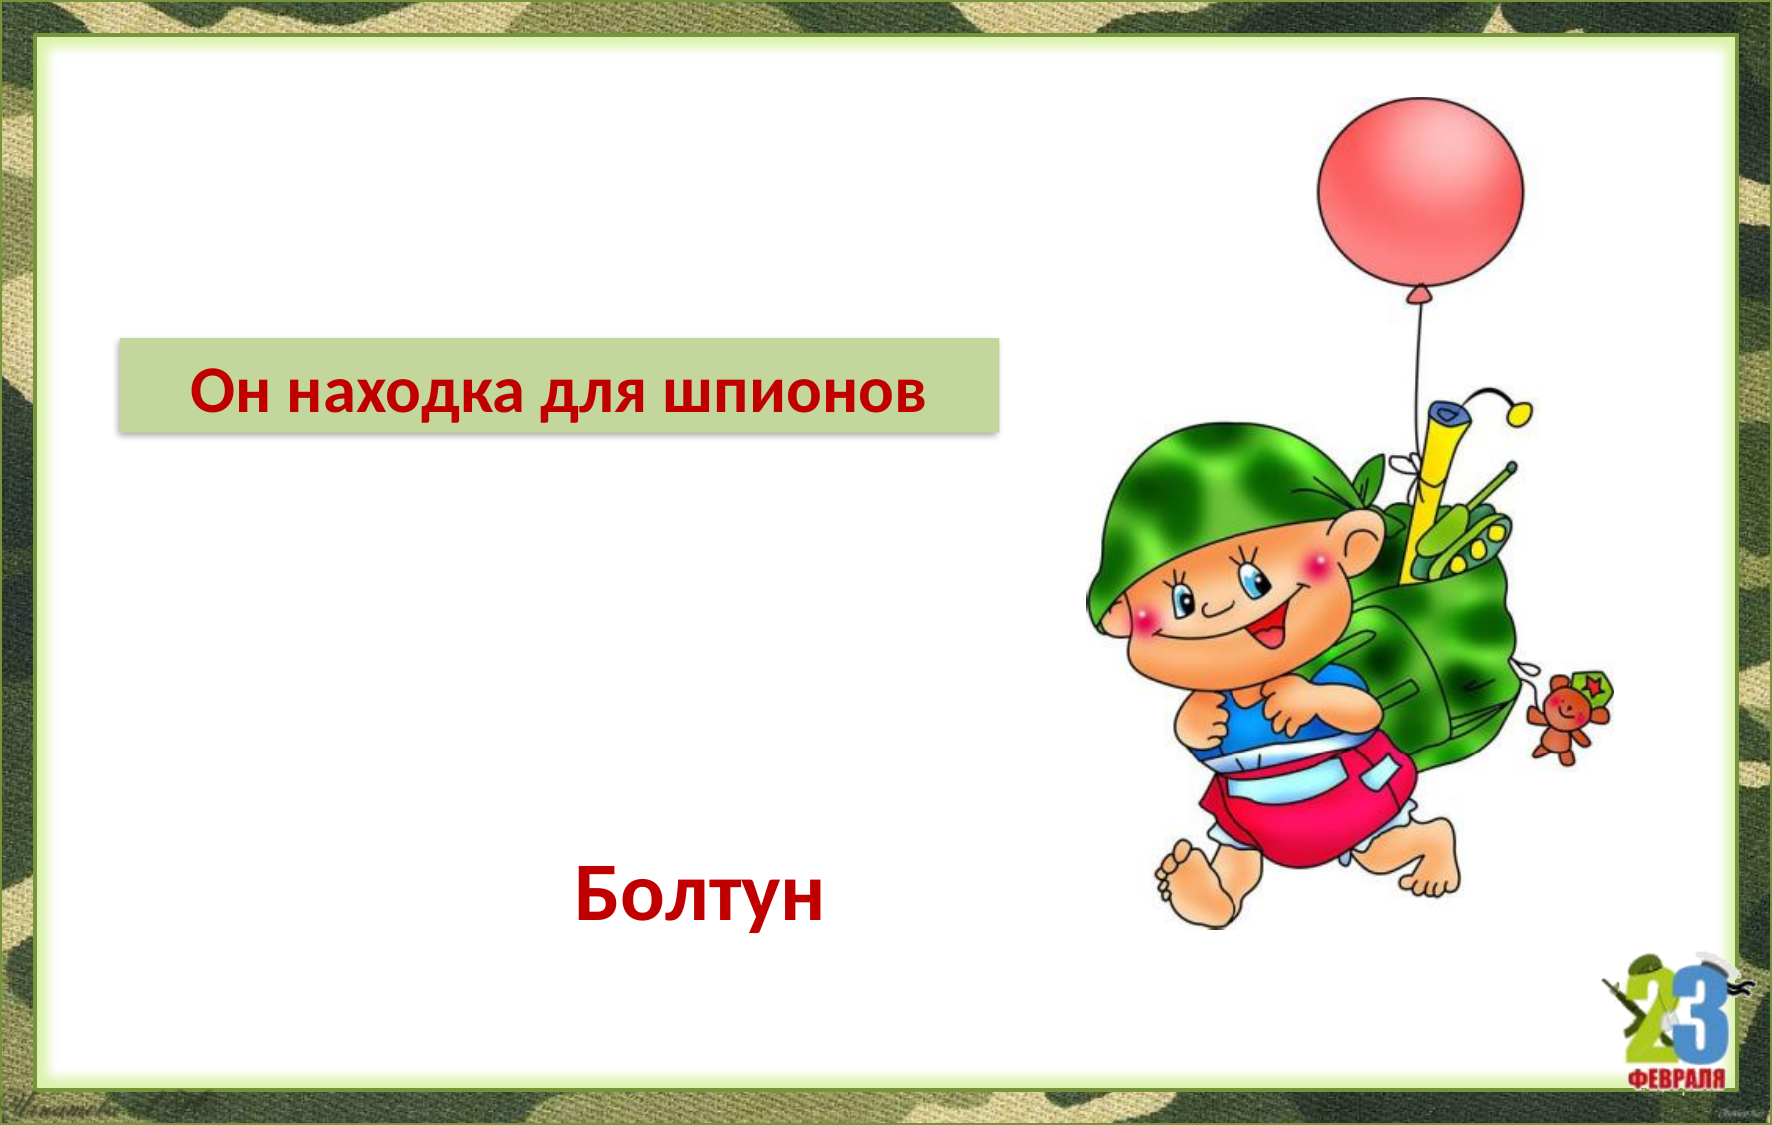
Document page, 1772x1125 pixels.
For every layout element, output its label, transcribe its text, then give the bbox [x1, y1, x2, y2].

text_box Болтун [160, 829, 1241, 944]
picture [2, 2, 1772, 1123]
text_box Он находка для шпионов [119, 338, 1000, 433]
